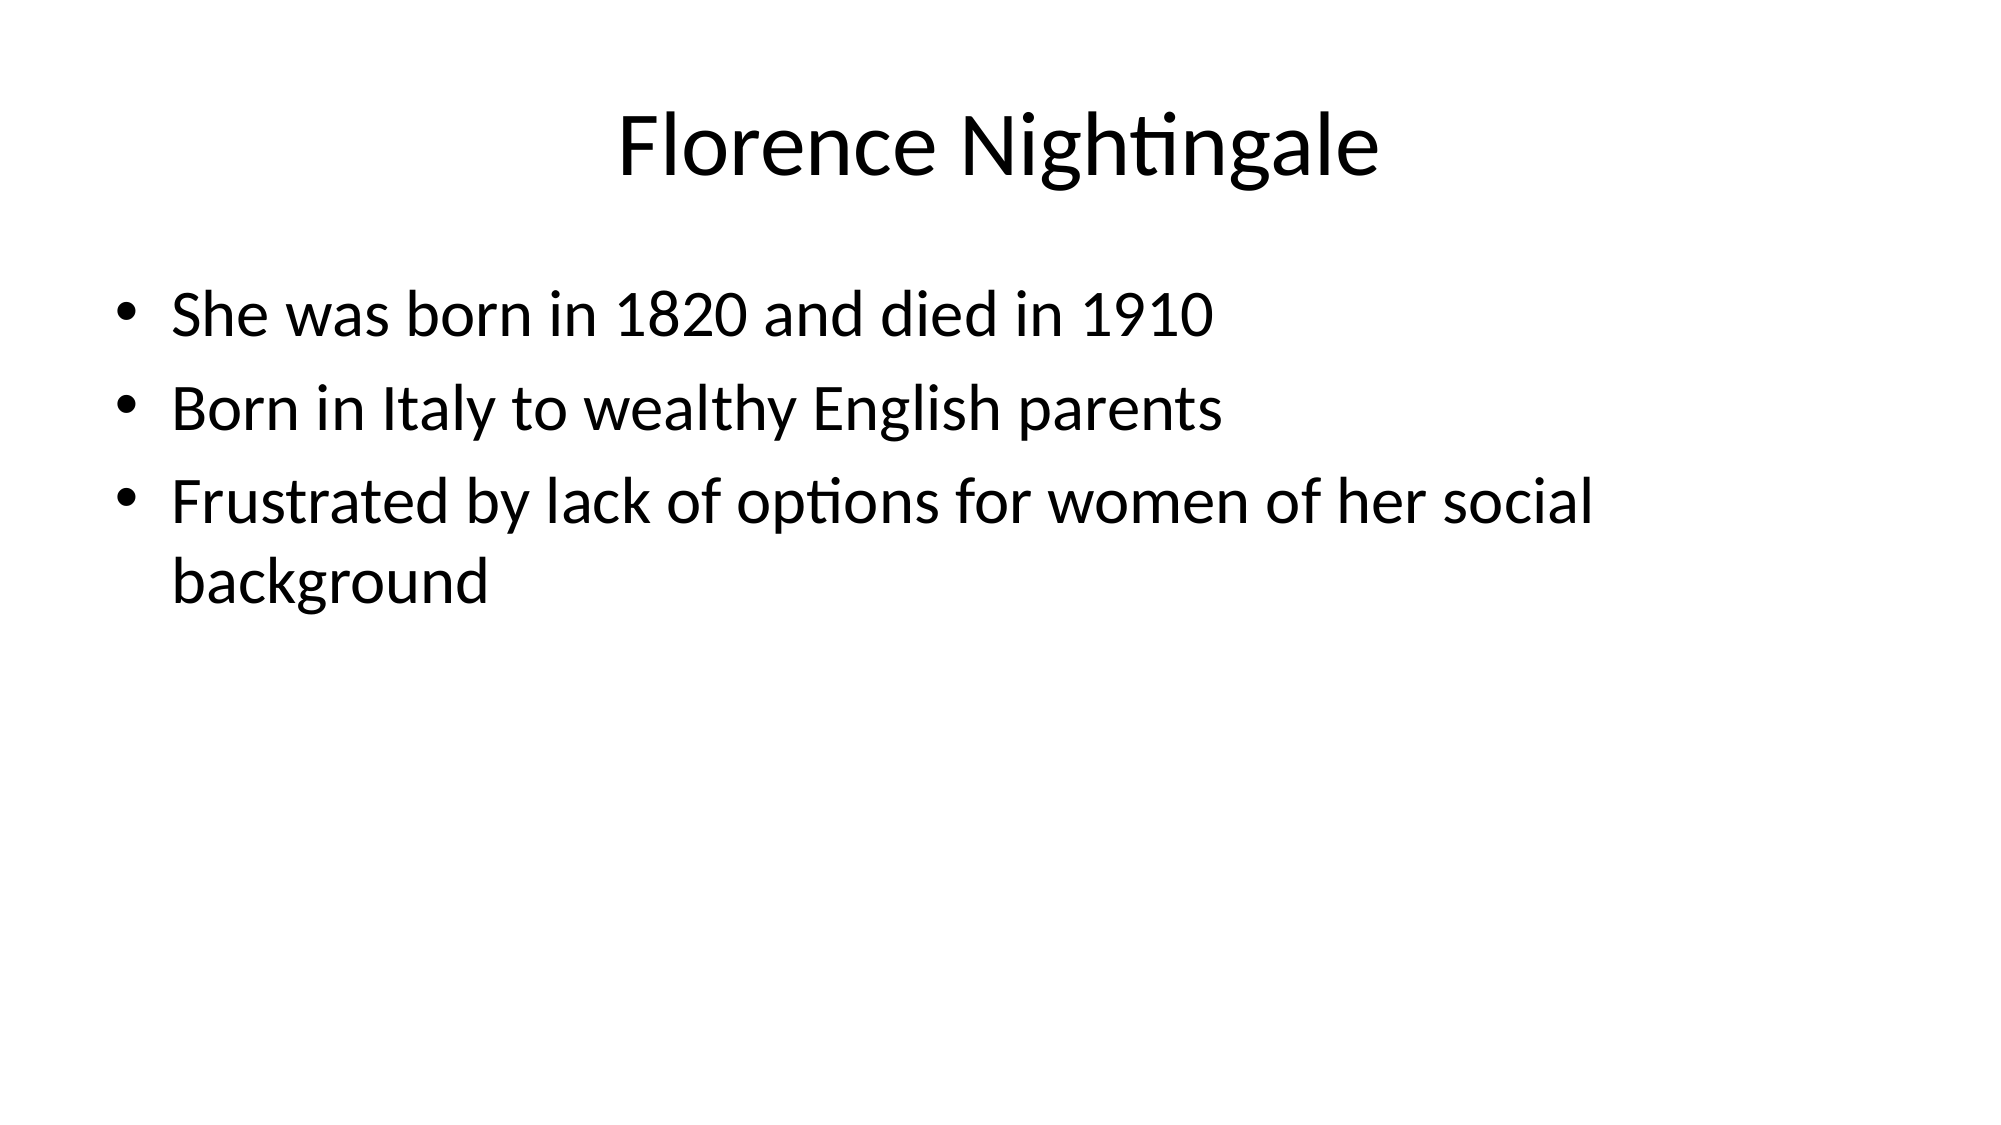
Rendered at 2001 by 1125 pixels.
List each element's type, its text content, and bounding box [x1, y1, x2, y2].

title Florence Nightingale [99, 45, 1900, 233]
list She was born in 1820 and died in 1910 Born in Italy to wealthy English parents Frustrated by lack of options for women of her social background [99, 262, 1900, 1005]
